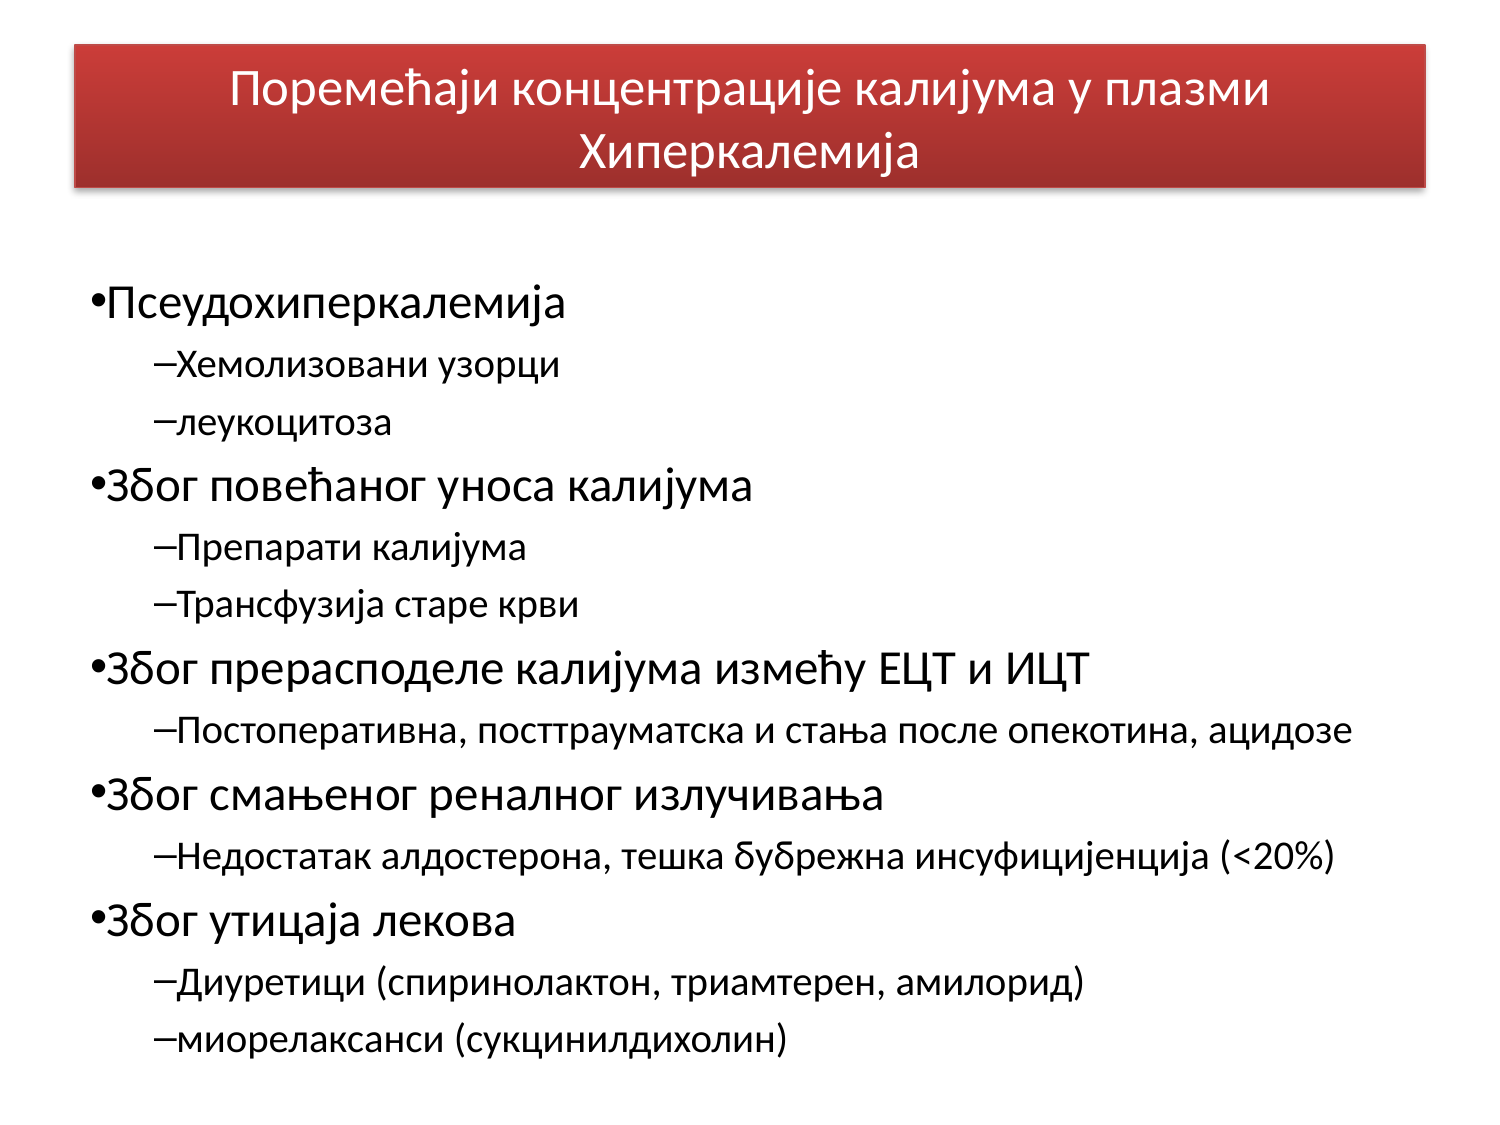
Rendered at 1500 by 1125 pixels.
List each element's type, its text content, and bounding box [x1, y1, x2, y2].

title Поремећаји концентрације калијума у плазми Хиперкалемија [74, 44, 1426, 188]
list Псеудохиперкалемија Хемолизовани узорци леукоцитоза Због повећаног уноса калијума Препарати калијума Трансфузија старе крви Због прерасподеле калијума измећу ЕЦТ и ИЦТ Постоперативна, посттрауматска и стања после опекотина, ацидозе Због смањеног реналног излучивања Недостатак алдостерона, тешка бубрежна инсуфицијенција (<20%) Због утицаја лекова Диуретици (спиринолактон, триамтерен, амилорид) миорелаксанси (сукцинилдихолин) [75, 262, 1425, 1075]
